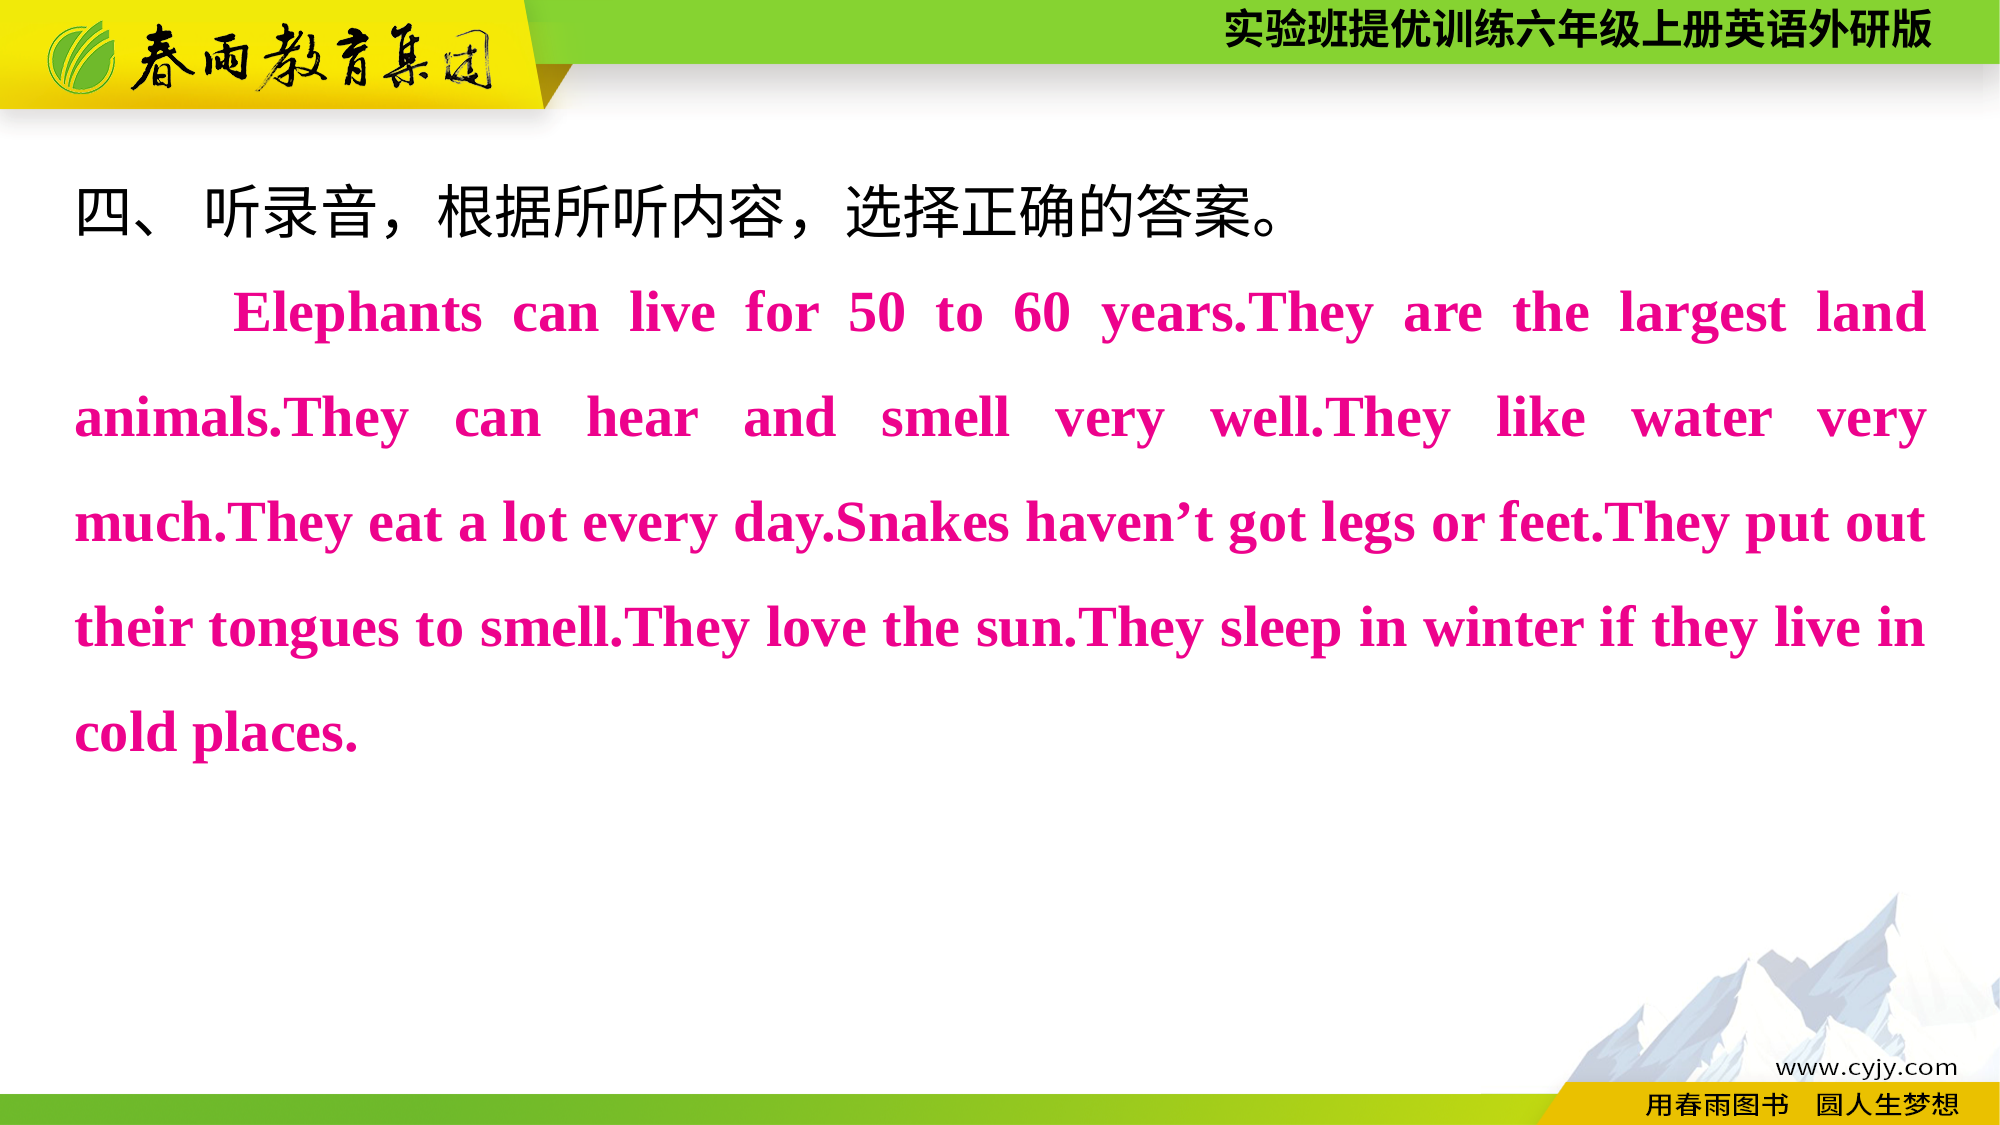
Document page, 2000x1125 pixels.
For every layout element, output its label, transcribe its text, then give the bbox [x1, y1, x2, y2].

text_box Elephants can live for 50 to 60 years.They are the largest land animals.They can hear and smell very well.They like water very much.They eat a lot every day.Snakes haven’t got legs or feet.They put out their tongues to smell.They love the sun.They sleep in winter if they live in cold places. [59, 230, 1944, 771]
picture [0, 0, 2000, 1125]
list 四、 听录音，根据所听内容，选择正确的答案。 [59, 132, 1944, 230]
